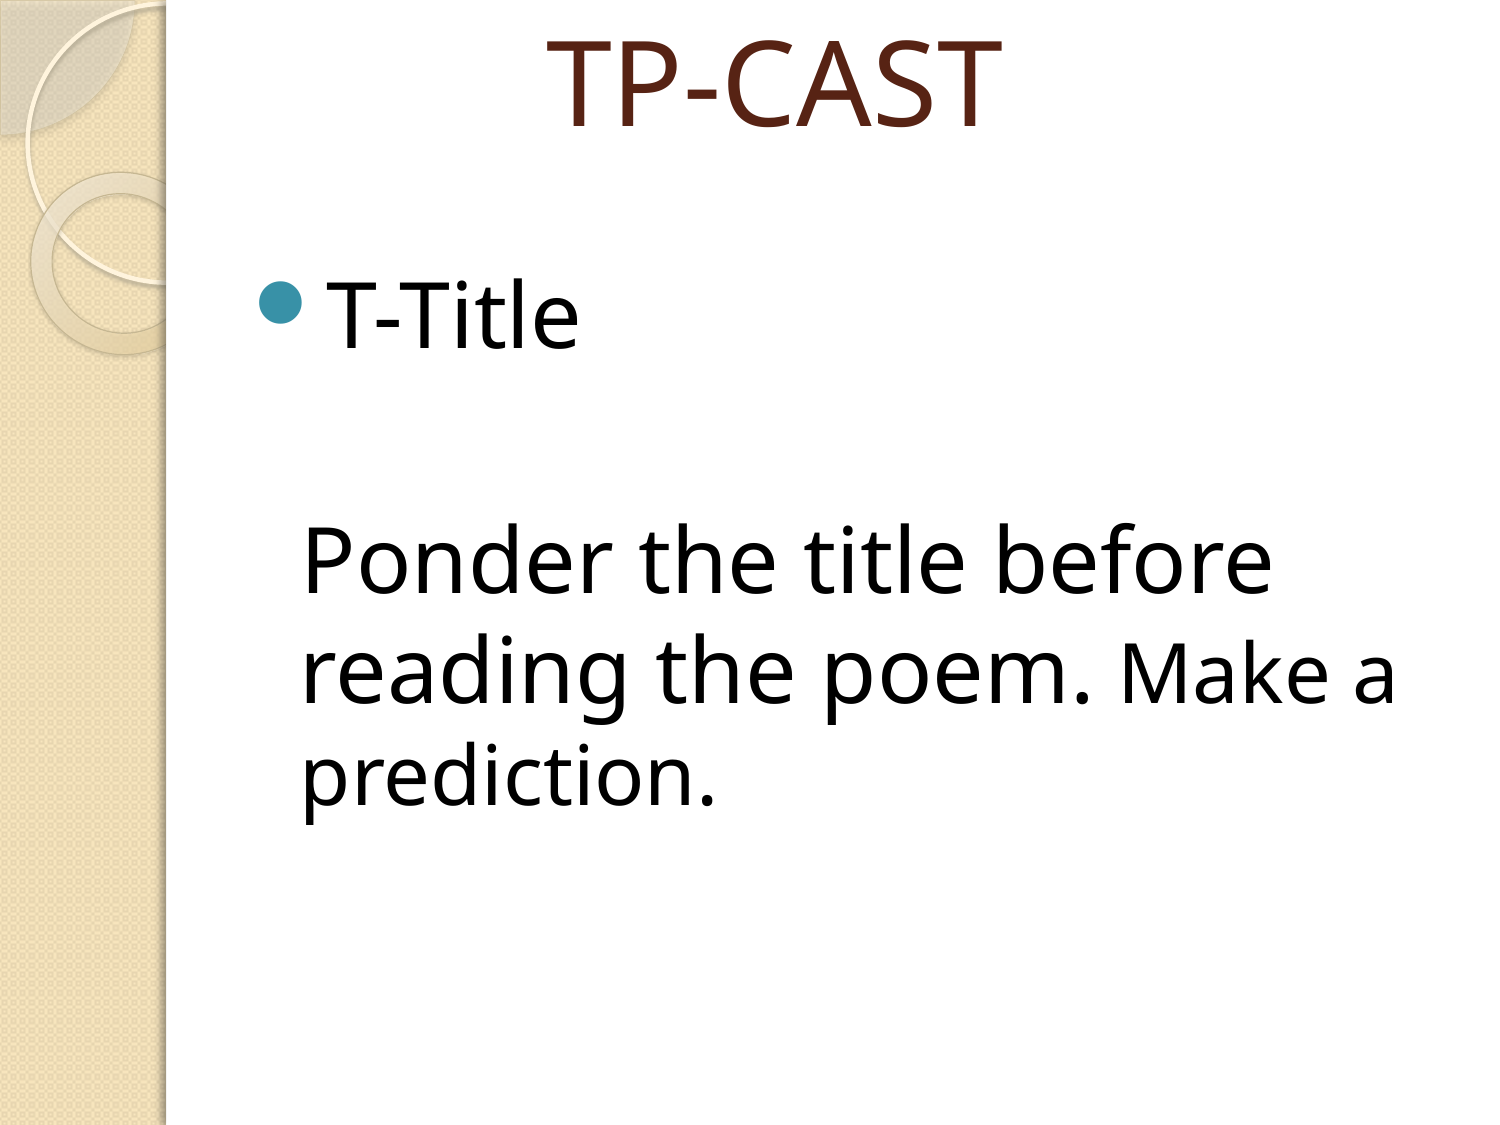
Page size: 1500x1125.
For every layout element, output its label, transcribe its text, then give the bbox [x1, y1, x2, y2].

title TP-CAST [137, 0, 1413, 250]
list T-Title Ponder the title before reading the poem. Make a prediction. [225, 249, 1500, 1000]
